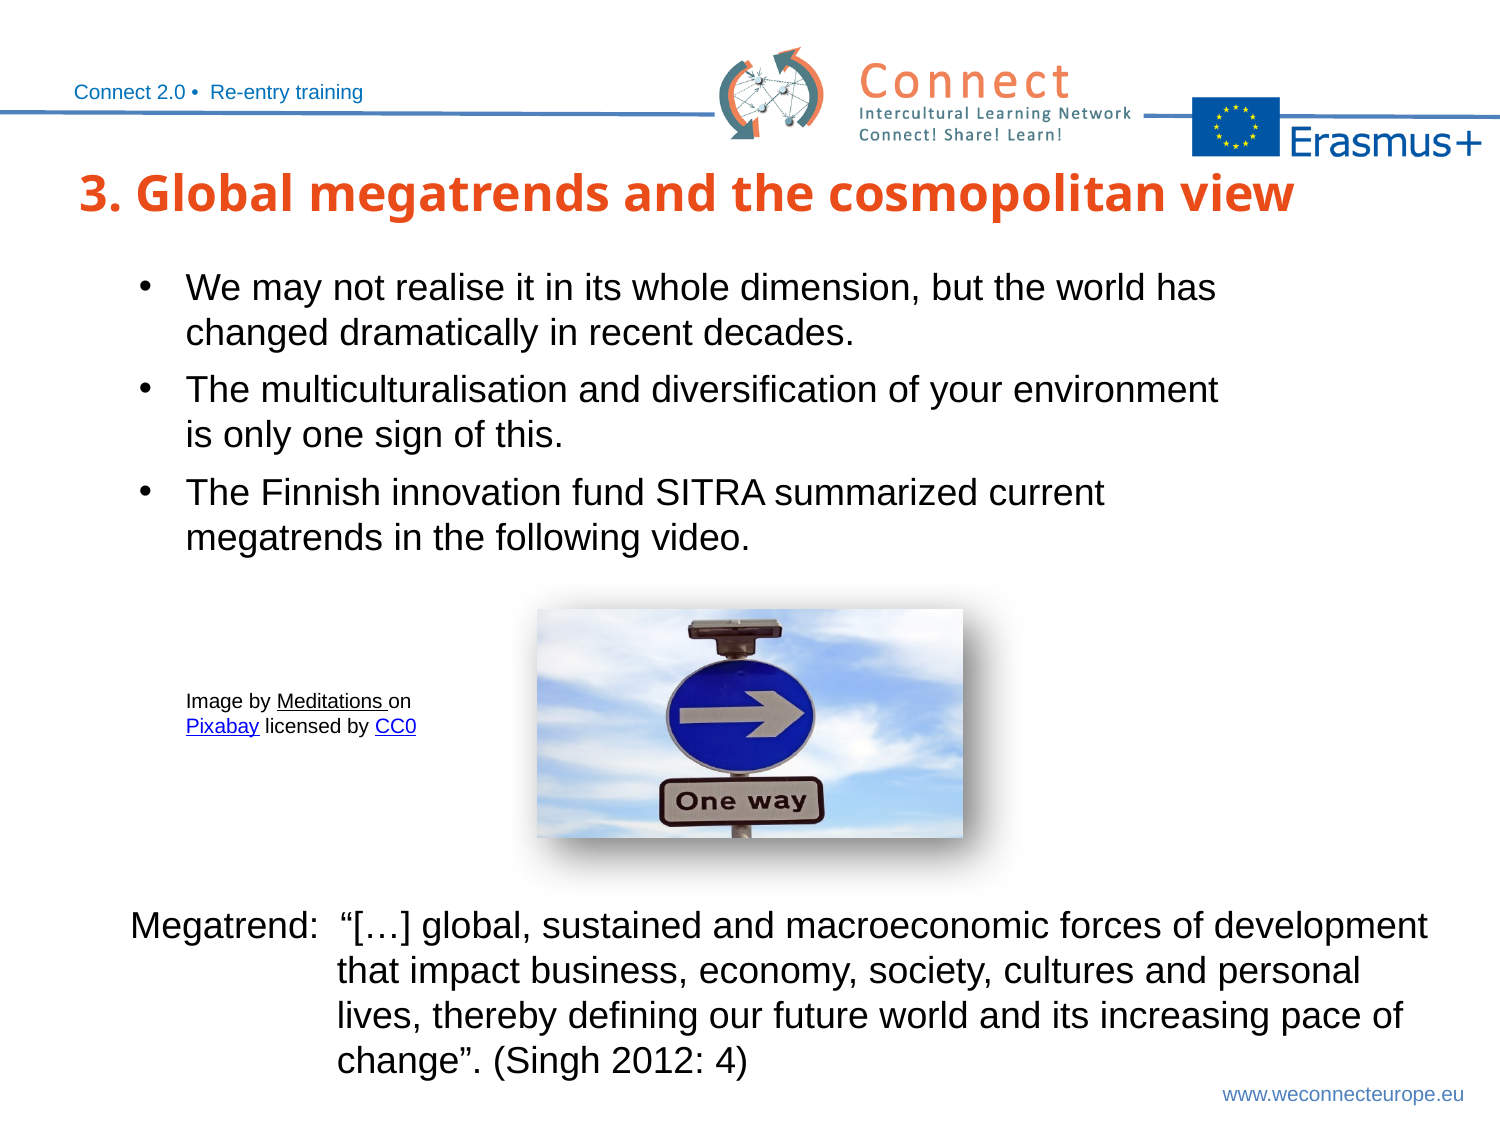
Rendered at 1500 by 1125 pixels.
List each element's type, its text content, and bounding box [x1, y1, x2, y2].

text_box Megatrend: “[…] global, sustained and macroeconomic forces of development that impact business, economy, society, cultures and personal lives, thereby defining our future world and its increasing pace of change”. (Singh 2012: 4) [115, 893, 1459, 1088]
text_box Image by Meditations on Pixabay licensed by CC0 [171, 680, 485, 746]
picture [1175, 80, 1498, 173]
picture [714, 42, 1144, 153]
picture [537, 609, 963, 838]
text_box We may not realise it in its whole dimension, but the world has changed dramatically in recent decades. The multiculturalisation and diversification of your environment is only one sign of this. The Finnish innovation fund SITRA summarized current megatrends in the following video. [123, 255, 1235, 566]
text_box 3. Global megatrends and the cosmopolitan view [64, 153, 1317, 229]
